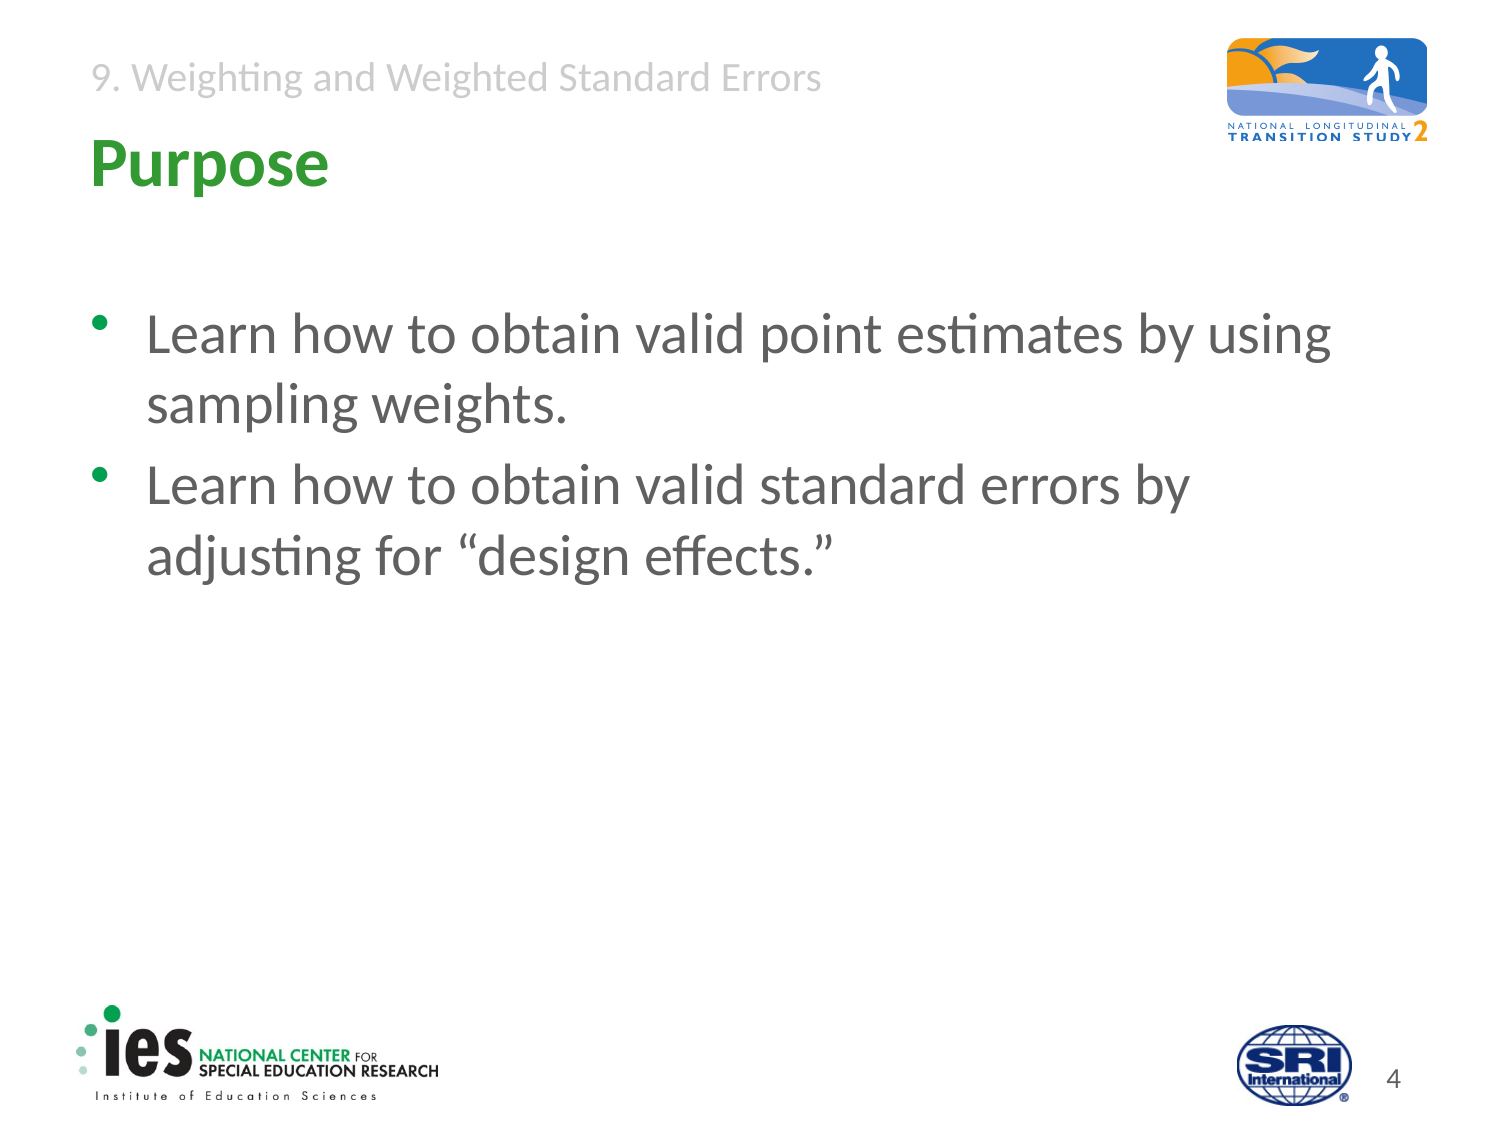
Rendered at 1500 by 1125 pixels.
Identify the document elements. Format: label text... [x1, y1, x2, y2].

slide_number 3 [1312, 1051, 1417, 1125]
picture [76, 1005, 438, 1100]
list Learn how to obtain valid point estimates by using sampling weights. Learn how to obtain valid standard errors by adjusting for “design effects.” [74, 287, 1426, 1001]
title Purpose [74, 90, 1426, 226]
picture [1237, 1025, 1352, 1106]
